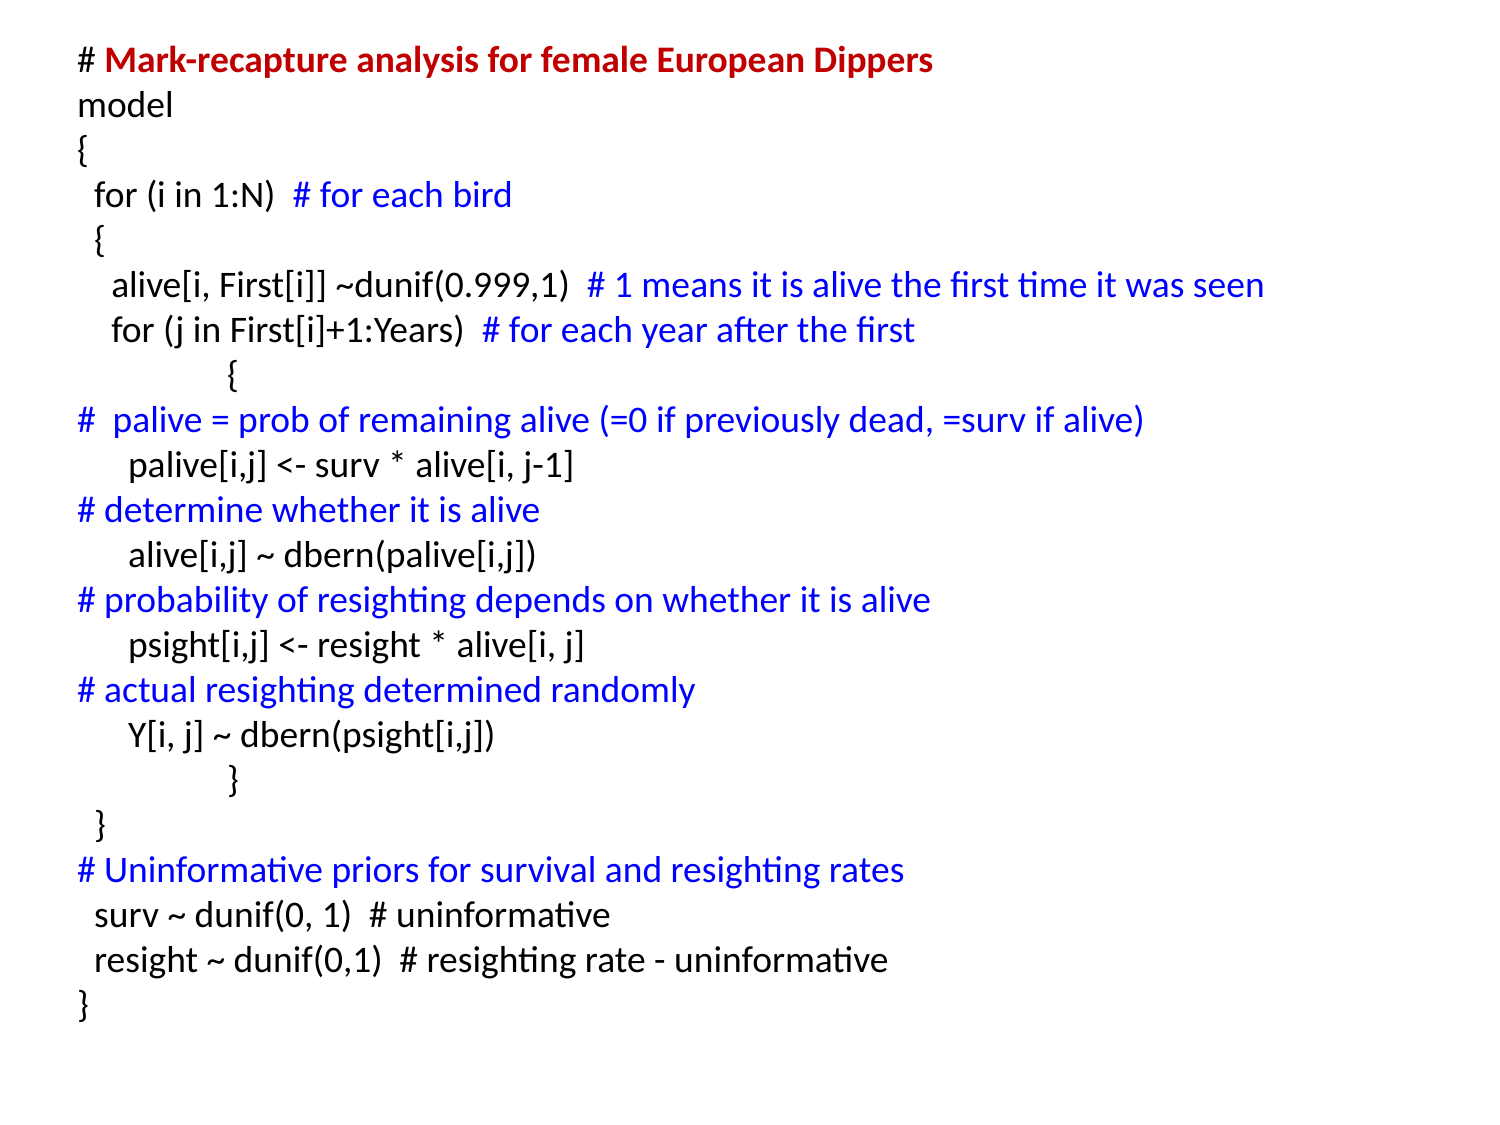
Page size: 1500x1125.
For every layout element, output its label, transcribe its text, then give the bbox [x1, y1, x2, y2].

text_box # Mark-recapture analysis for female European Dippers model { for (i in 1:N) # for each bird { alive[i, First[i]] ~dunif(0.999,1) # 1 means it is alive the first time it was seen for (j in First[i]+1:Years) # for each year after the first { # palive = prob of remaining alive (=0 if previously dead, =surv if alive) palive[i,j] <- surv * alive[i, j-1] # determine whether it is alive alive[i,j] ~ dbern(palive[i,j]) # probability of resighting depends on whether it is alive psight[i,j] <- resight * alive[i, j] # actual resighting determined randomly Y[i, j] ~ dbern(psight[i,j]) } } # Uninformative priors for survival and resighting rates surv ~ dunif(0, 1) # uninformative resight ~ dunif(0,1) # resighting rate - uninformative } [62, 27, 1488, 1077]
